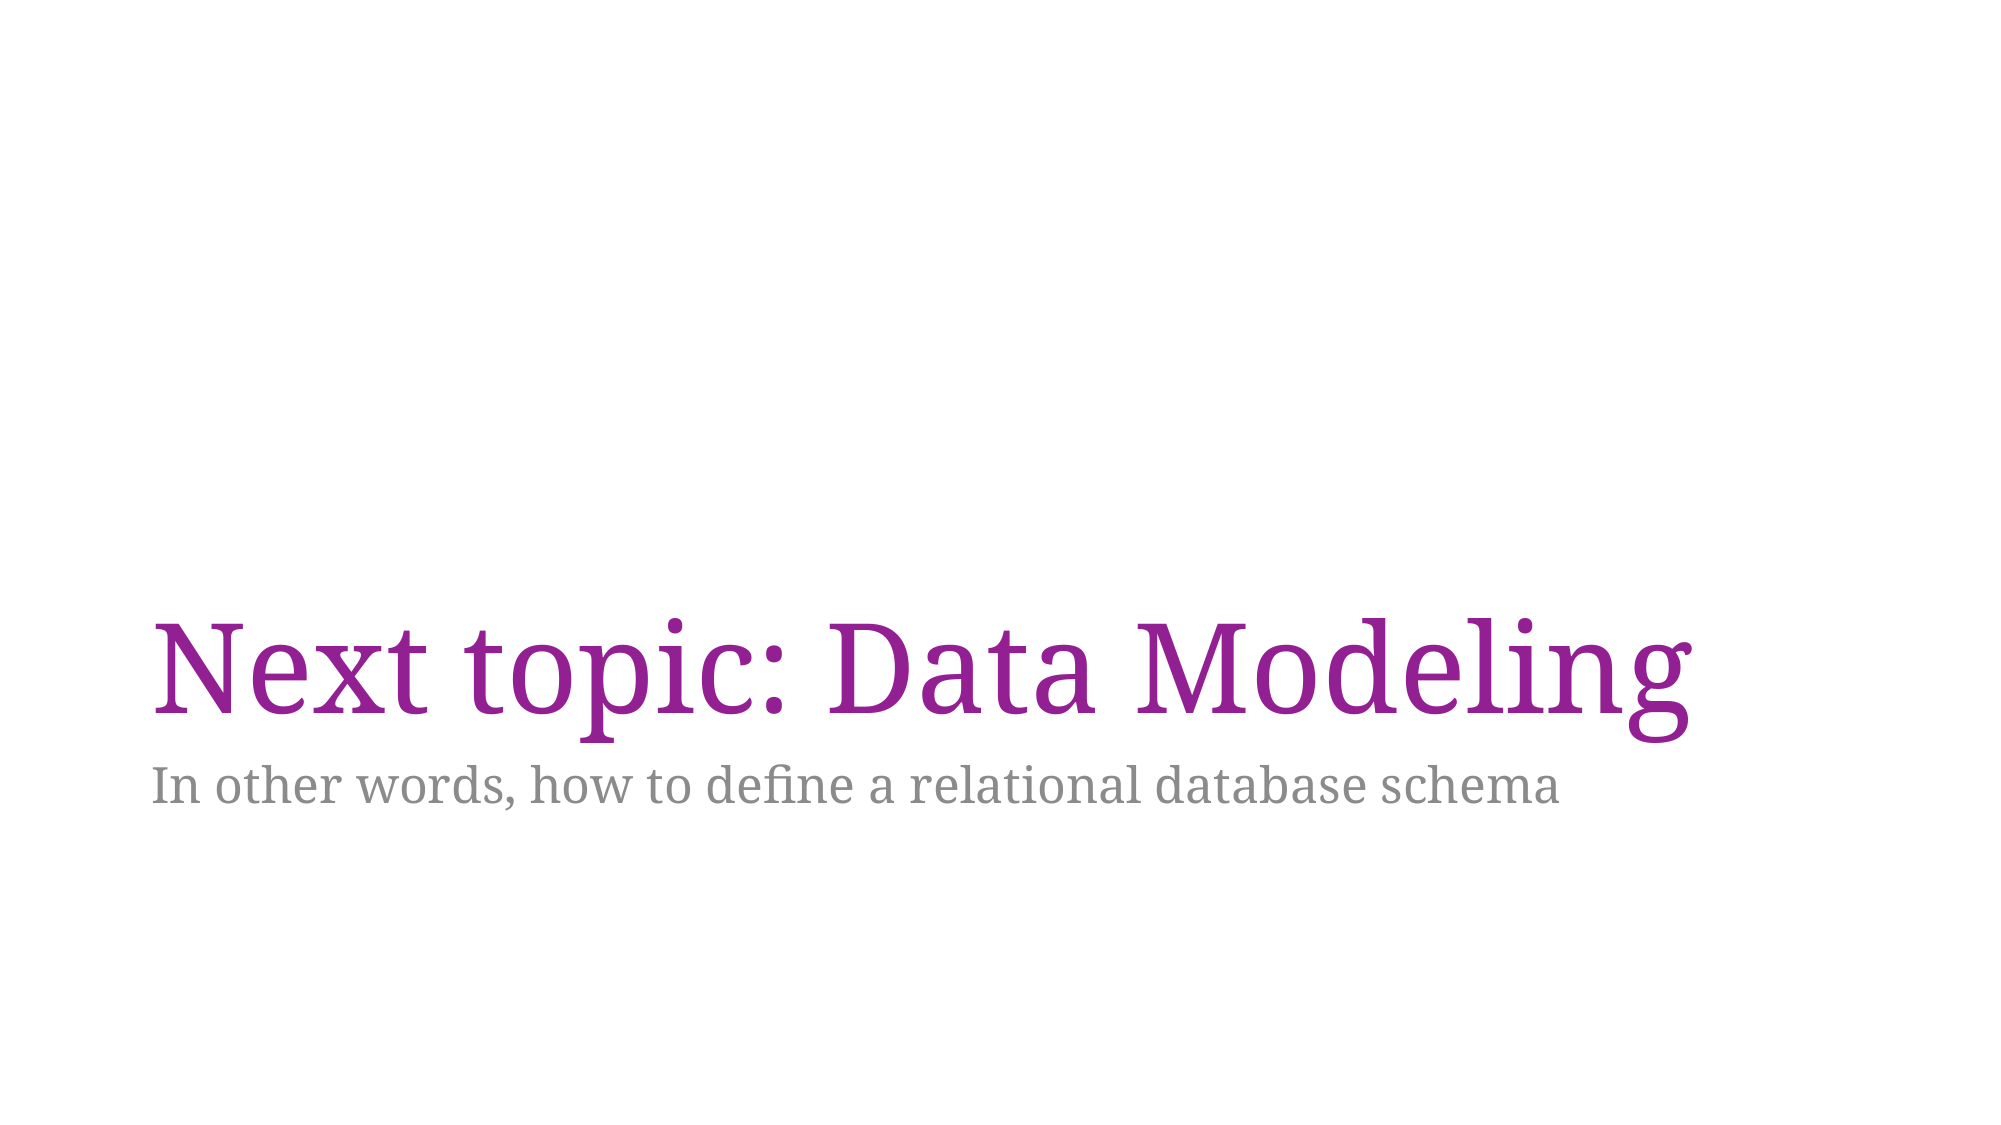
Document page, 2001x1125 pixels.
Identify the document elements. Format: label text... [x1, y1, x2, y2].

title Next topic: Data Modeling [136, 280, 1862, 749]
list In other words, how to define a relational database schema [136, 752, 1862, 999]
